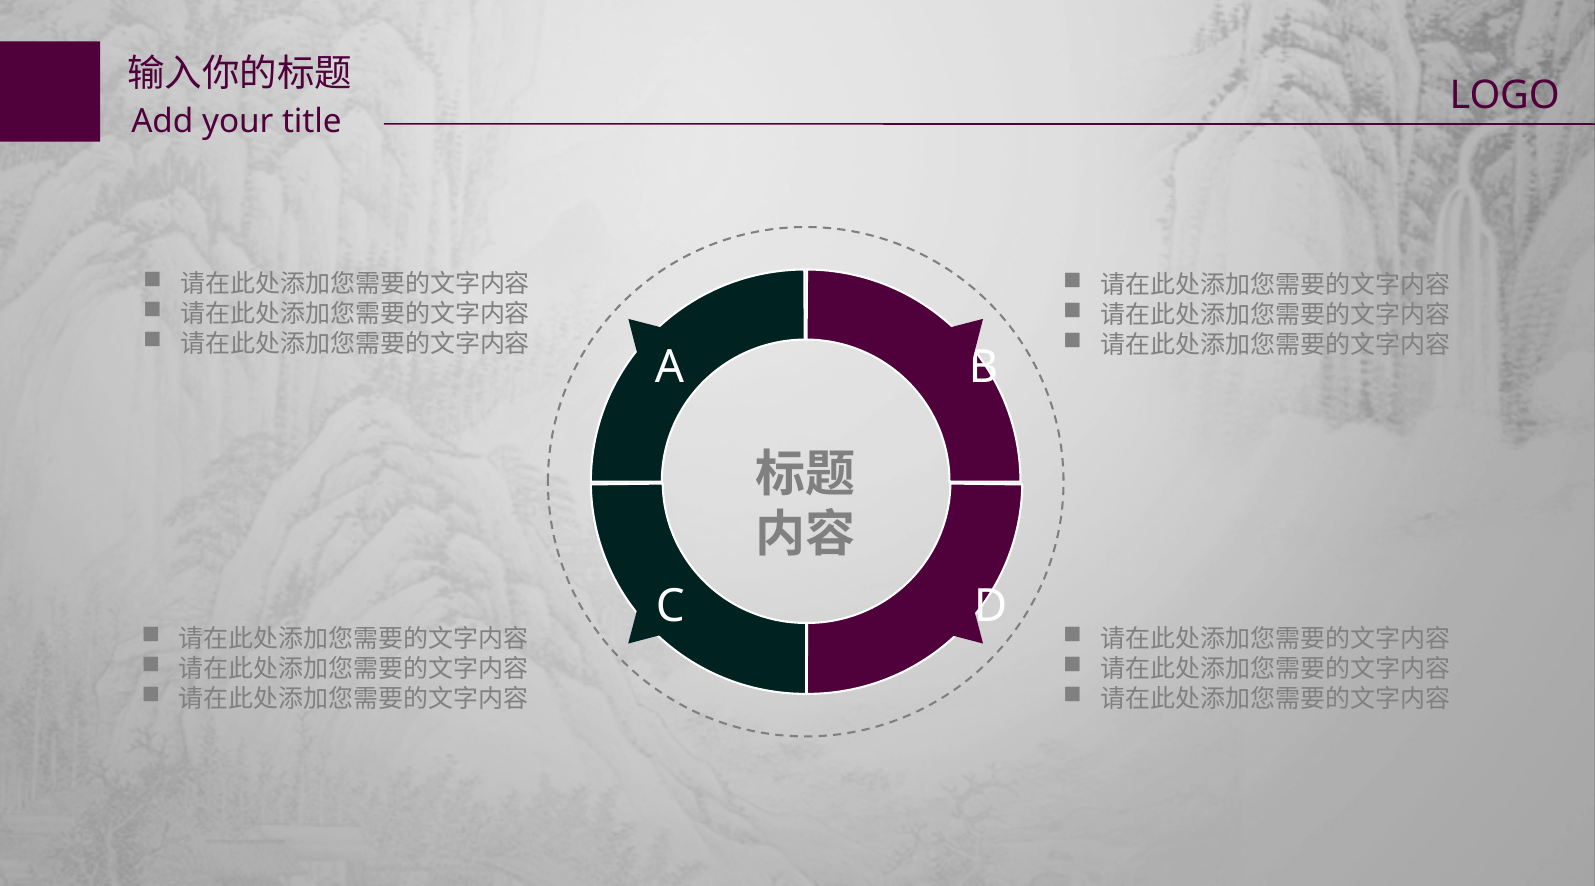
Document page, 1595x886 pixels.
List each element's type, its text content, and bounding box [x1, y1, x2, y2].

text_box 请在此处添加您需要的文字内容 请在此处添加您需要的文字内容 请在此处添加您需要的文字内容 [53, 616, 541, 719]
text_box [0, 0, 1595, 886]
text_box 请在此处添加您需要的文字内容 请在此处添加您需要的文字内容 请在此处添加您需要的文字内容 [54, 261, 543, 364]
text_box 请在此处添加您需要的文字内容 请在此处添加您需要的文字内容 请在此处添加您需要的文字内容 [974, 262, 1463, 365]
text_box 标题 内容 [677, 435, 934, 567]
text_box [547, 227, 1064, 737]
text_box 请在此处添加您需要的文字内容 请在此处添加您需要的文字内容 请在此处添加您需要的文字内容 [974, 616, 1463, 719]
